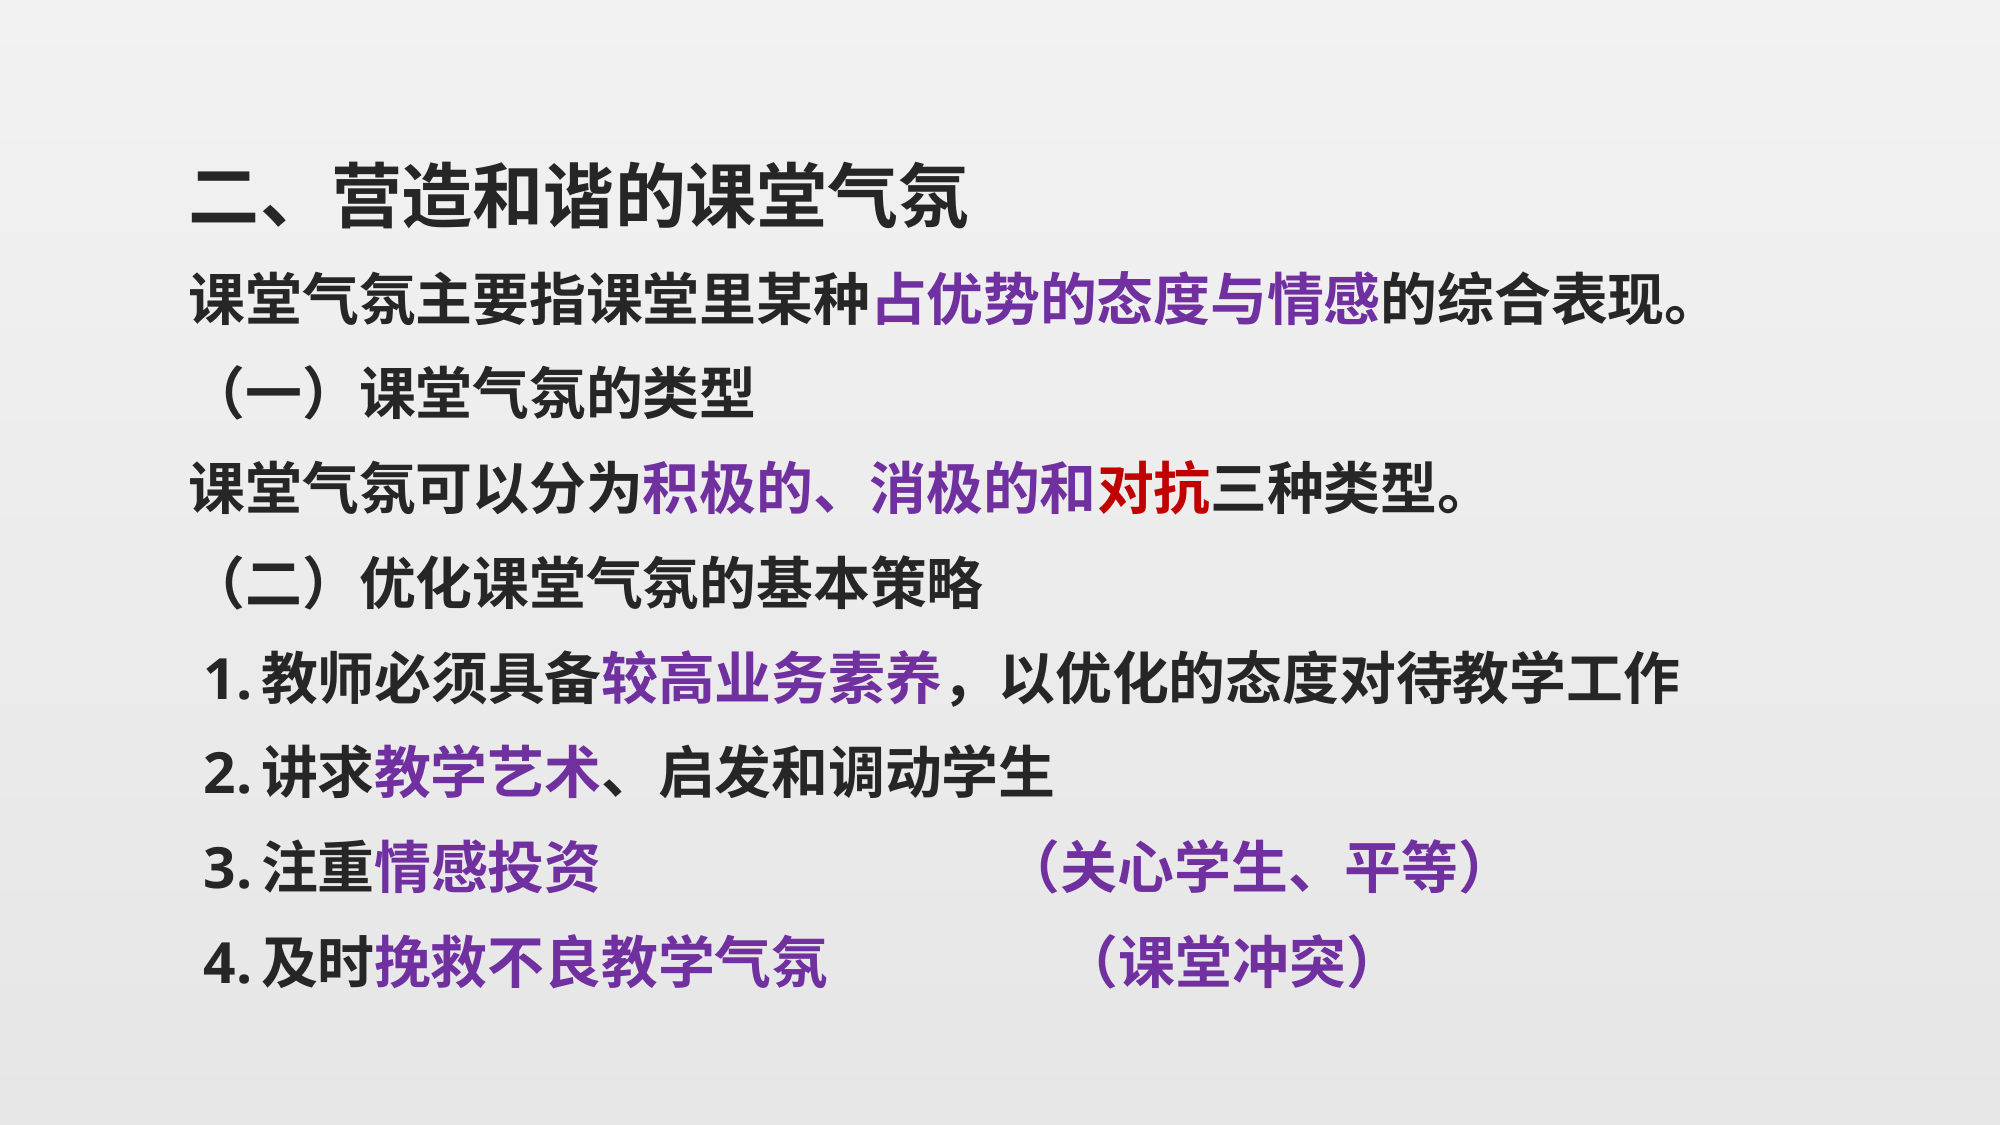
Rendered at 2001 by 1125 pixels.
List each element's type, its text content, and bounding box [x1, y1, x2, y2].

list 二、营造和谐的课堂气氛 课堂气氛主要指课堂里某种占优势的态度与情感的综合表现。 （一）课堂气氛的类型 课堂气氛可以分为积极的、消极的和对抗三种类型。 （二）优化课堂气氛的基本策略 1.教师必须具备较高业务素养，以优化的态度对待教学工作 2.讲求教学艺术、启发和调动学生 3.注重情感投资 （关心学生、平等） 4.及时挽救不良教学气氛 （课堂冲突） [168, 124, 1900, 1009]
